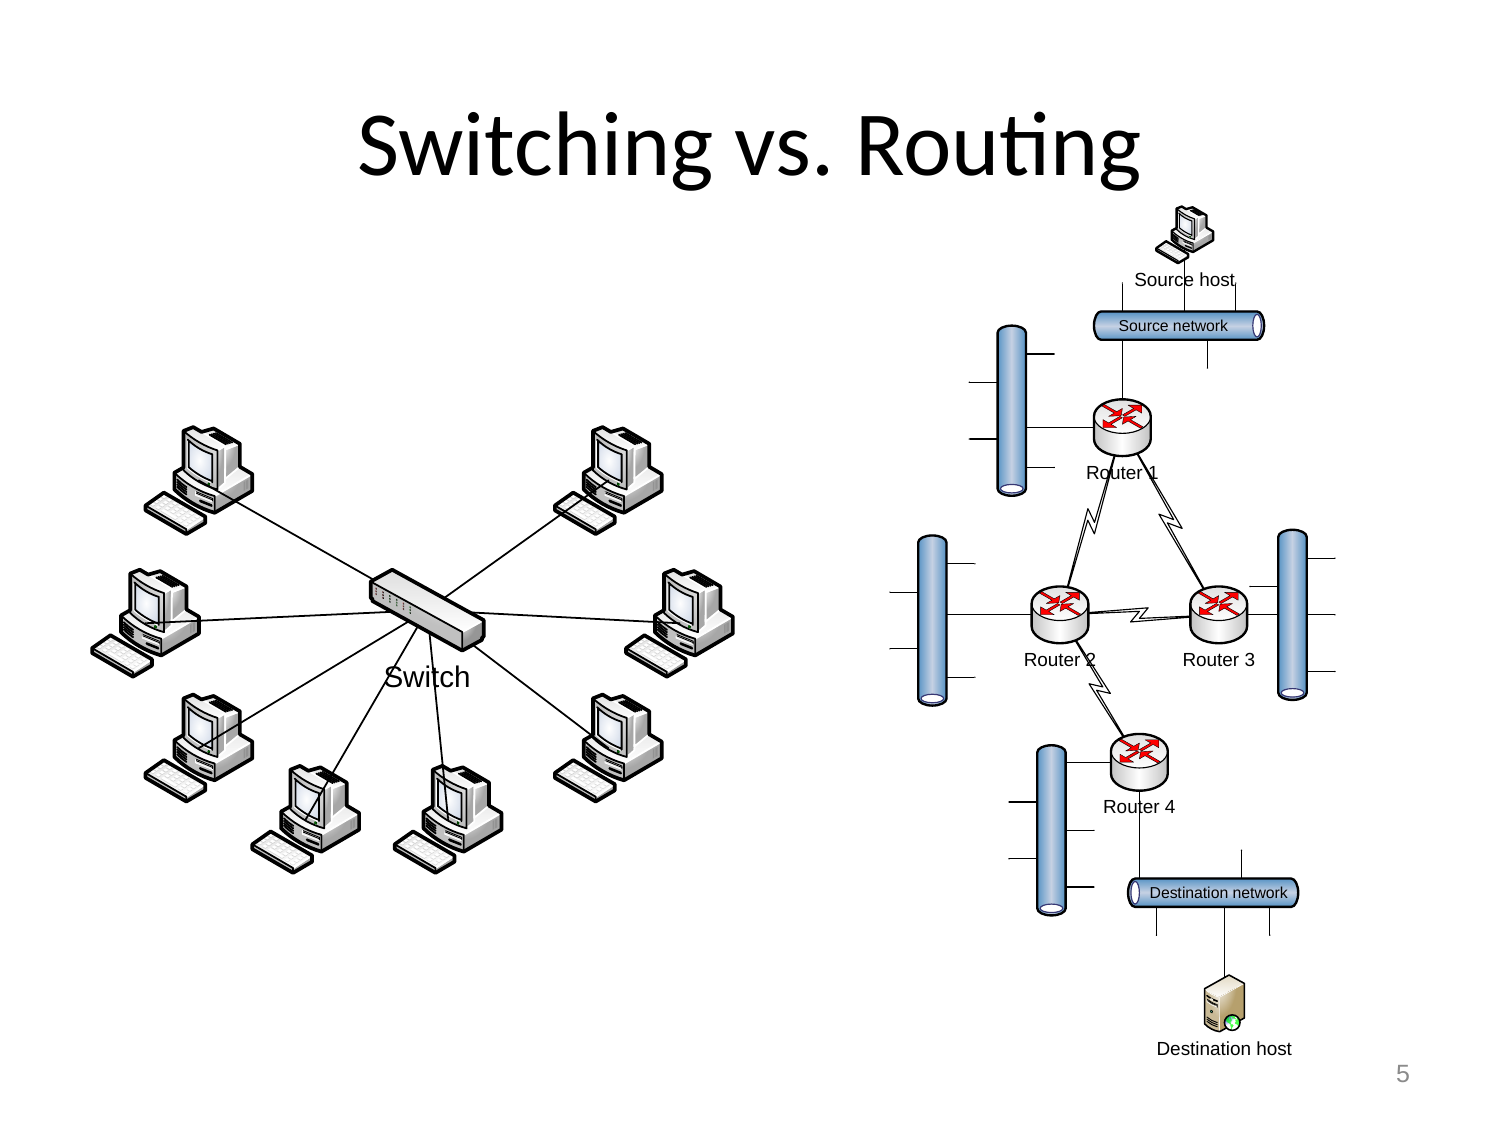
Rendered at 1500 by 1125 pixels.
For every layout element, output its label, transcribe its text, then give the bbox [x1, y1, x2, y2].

slide_number 5 [1074, 1042, 1425, 1103]
title Switching vs. Routing [74, 44, 1426, 233]
picture [87, 422, 738, 878]
picture [887, 203, 1338, 1063]
